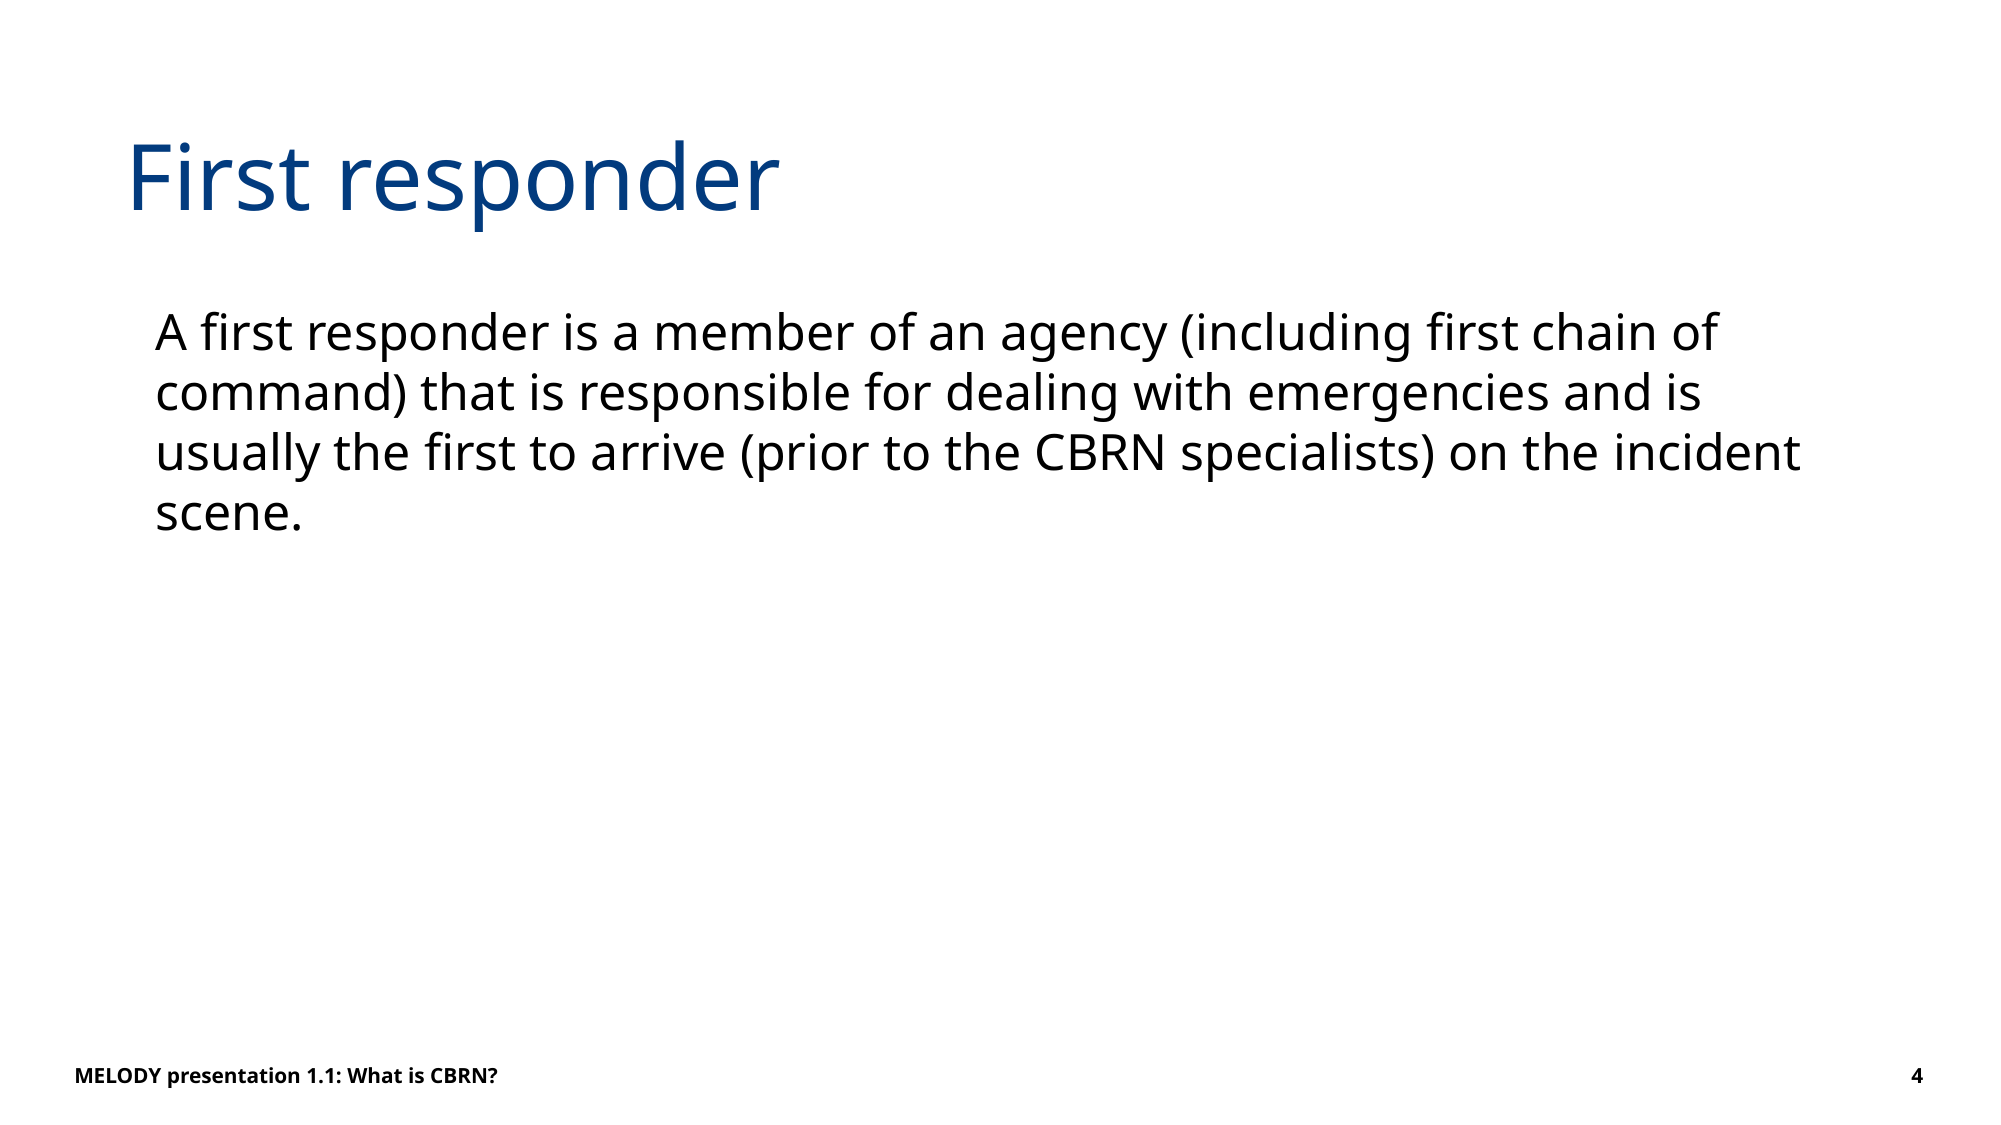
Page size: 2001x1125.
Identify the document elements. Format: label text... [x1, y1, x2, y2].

slide_number 4 [1473, 1062, 1924, 1101]
footer MELODY presentation 1.1: What is CBRN? [74, 1062, 1842, 1088]
list A first responder is a member of an agency (including first chain of command) that is responsible for dealing with emergencies and is usually the first to arrive (prior to the CBRN specialists) on the incident scene. [125, 292, 1894, 999]
title First responder [125, 131, 1875, 292]
